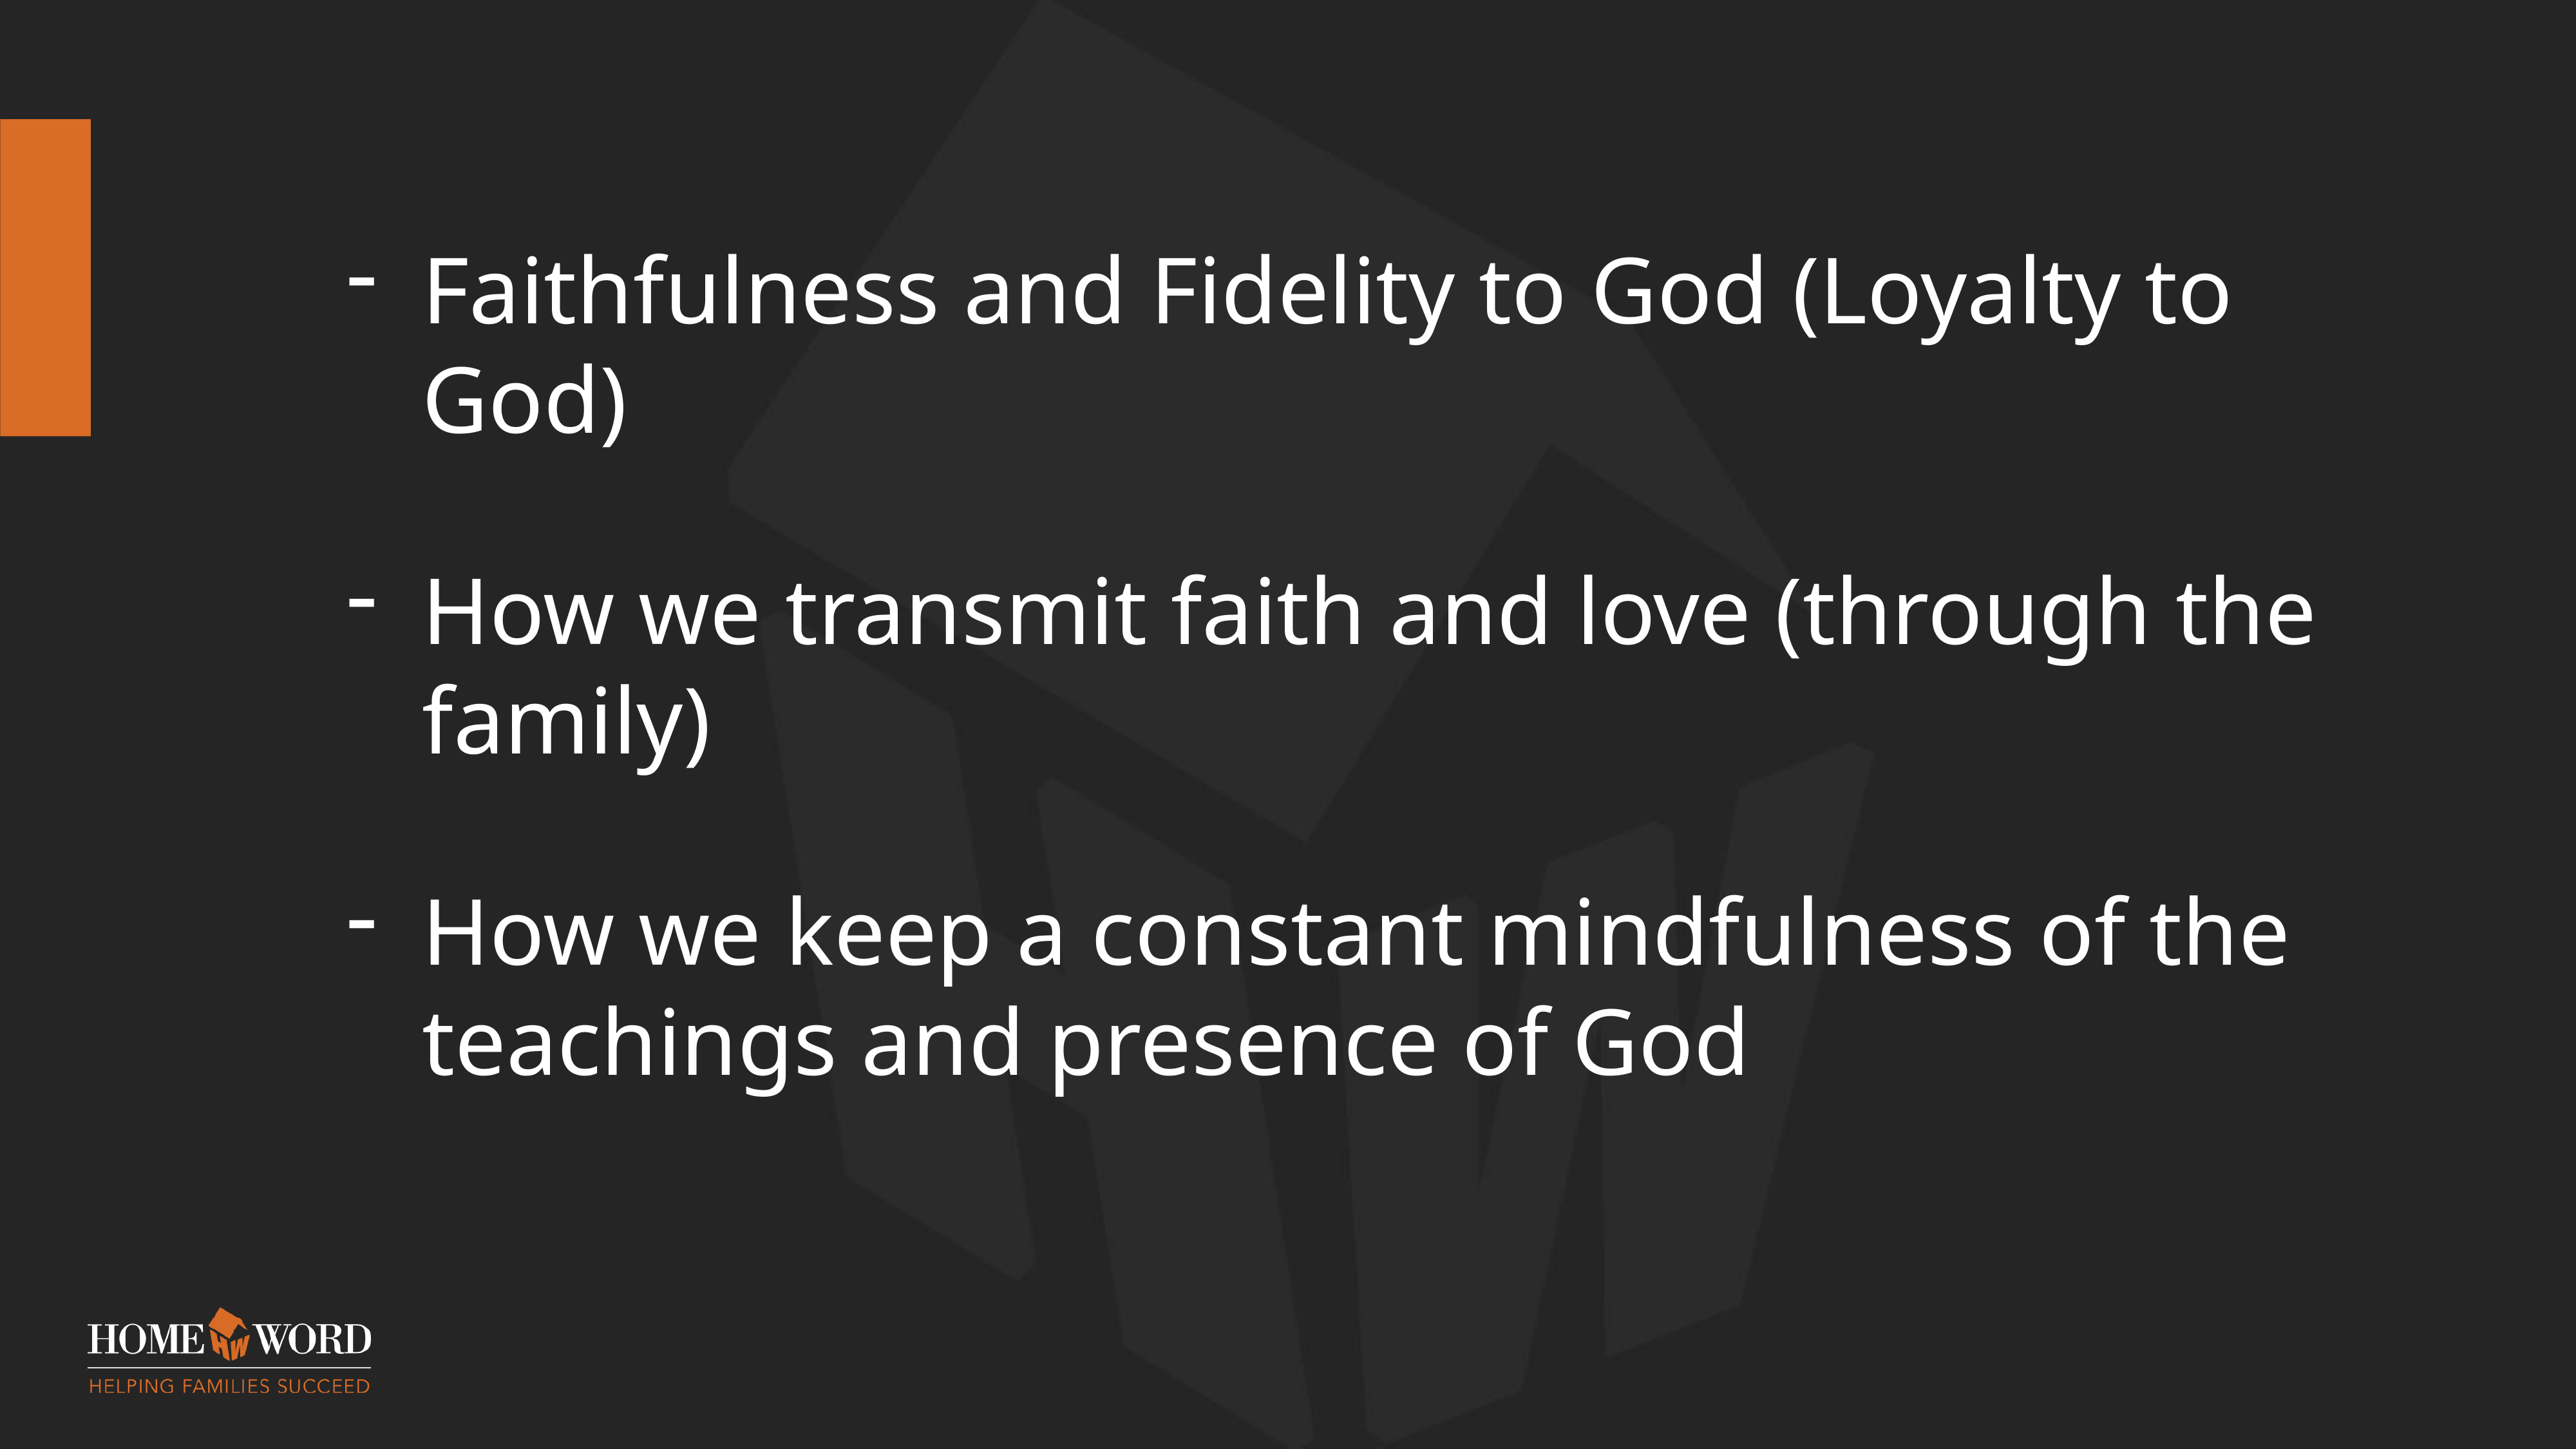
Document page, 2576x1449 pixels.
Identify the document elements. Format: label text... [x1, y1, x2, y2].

picture [0, 0, 2576, 1449]
text_box Faithfulness and Fidelity to God (Loyalty to God) How we transmit faith and love (through the family) How we keep a constant mindfulness of the teachings and presence of God [341, 226, 2340, 1222]
